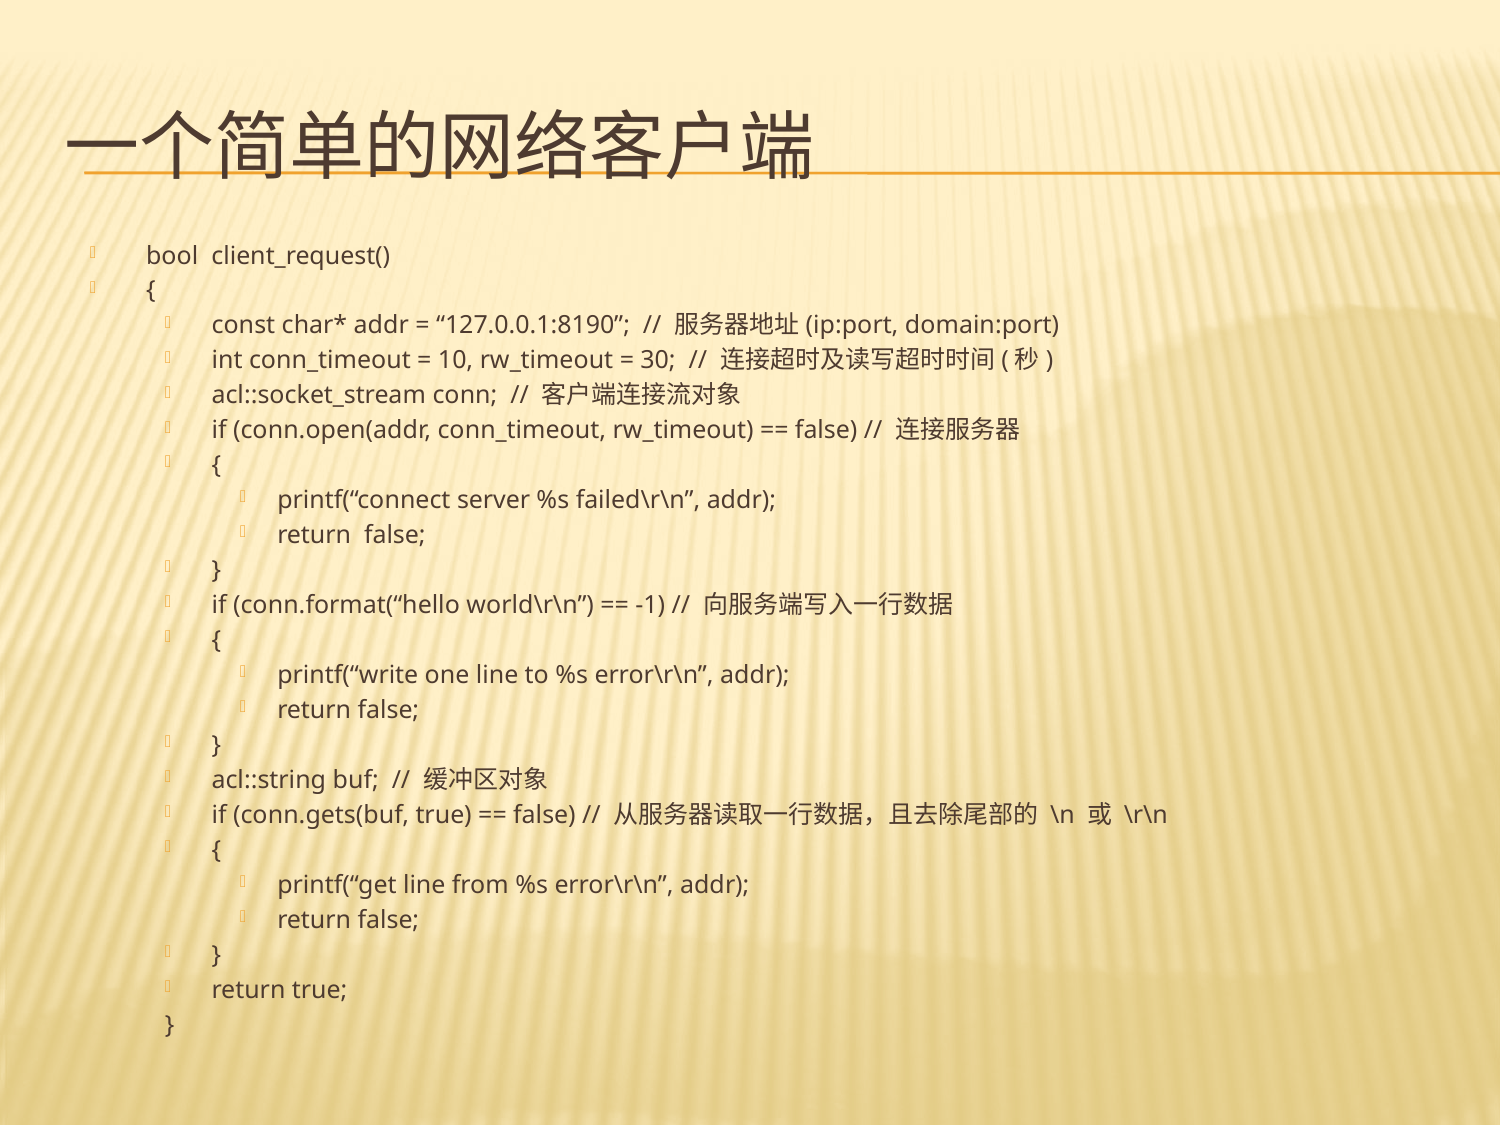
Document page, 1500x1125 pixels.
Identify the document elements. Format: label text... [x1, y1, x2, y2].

title 一个简单的网络客户端 [50, 75, 1475, 213]
list bool client_request() { const char* addr = “127.0.0.1:8190”; // 服务器地址(ip:port, domain:port) int conn_timeout = 10, rw_timeout = 30; // 连接超时及读写超时时间(秒) acl::socket_stream conn; // 客户端连接流对象 if (conn.open(addr, conn_timeout, rw_timeout) == false) // 连接服务器 { printf(“connect server %s failed\r\n”, addr); return false; } if (conn.format(“hello world\r\n”) == -1) // 向服务端写入一行数据 { printf(“write one line to %s error\r\n”, addr); return false; } acl::string buf; // 缓冲区对象 if (conn.gets(buf, true) == false) // 从服务器读取一行数据，且去除尾部的 \n 或 \r\n { printf(“get line from %s error\r\n”, addr); return false; } return true; } [75, 231, 1425, 1106]
